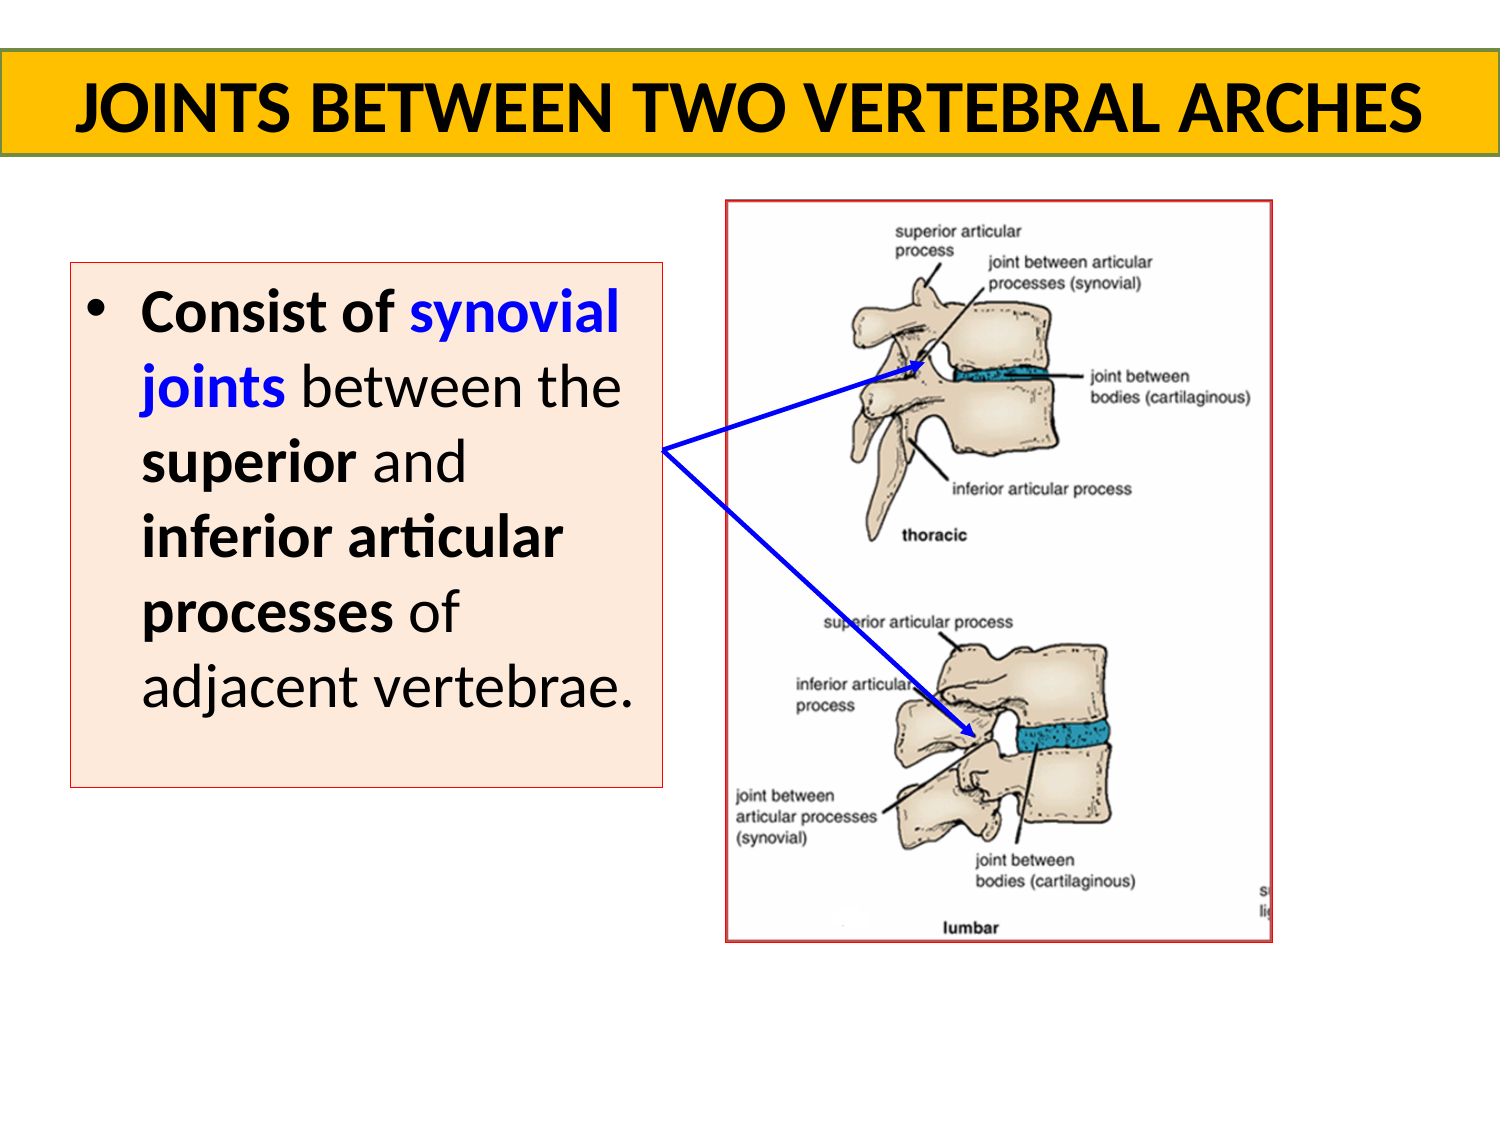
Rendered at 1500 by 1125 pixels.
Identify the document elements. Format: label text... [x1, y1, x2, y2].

text_box JOINTS BETWEEN TWO VERTEBRAL ARCHES [0, 48, 1500, 157]
list Consist of synovial joints between the superior and inferior articular processes of adjacent vertebrae. [70, 262, 663, 788]
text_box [662, 362, 926, 449]
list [724, 199, 1274, 943]
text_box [662, 449, 976, 738]
